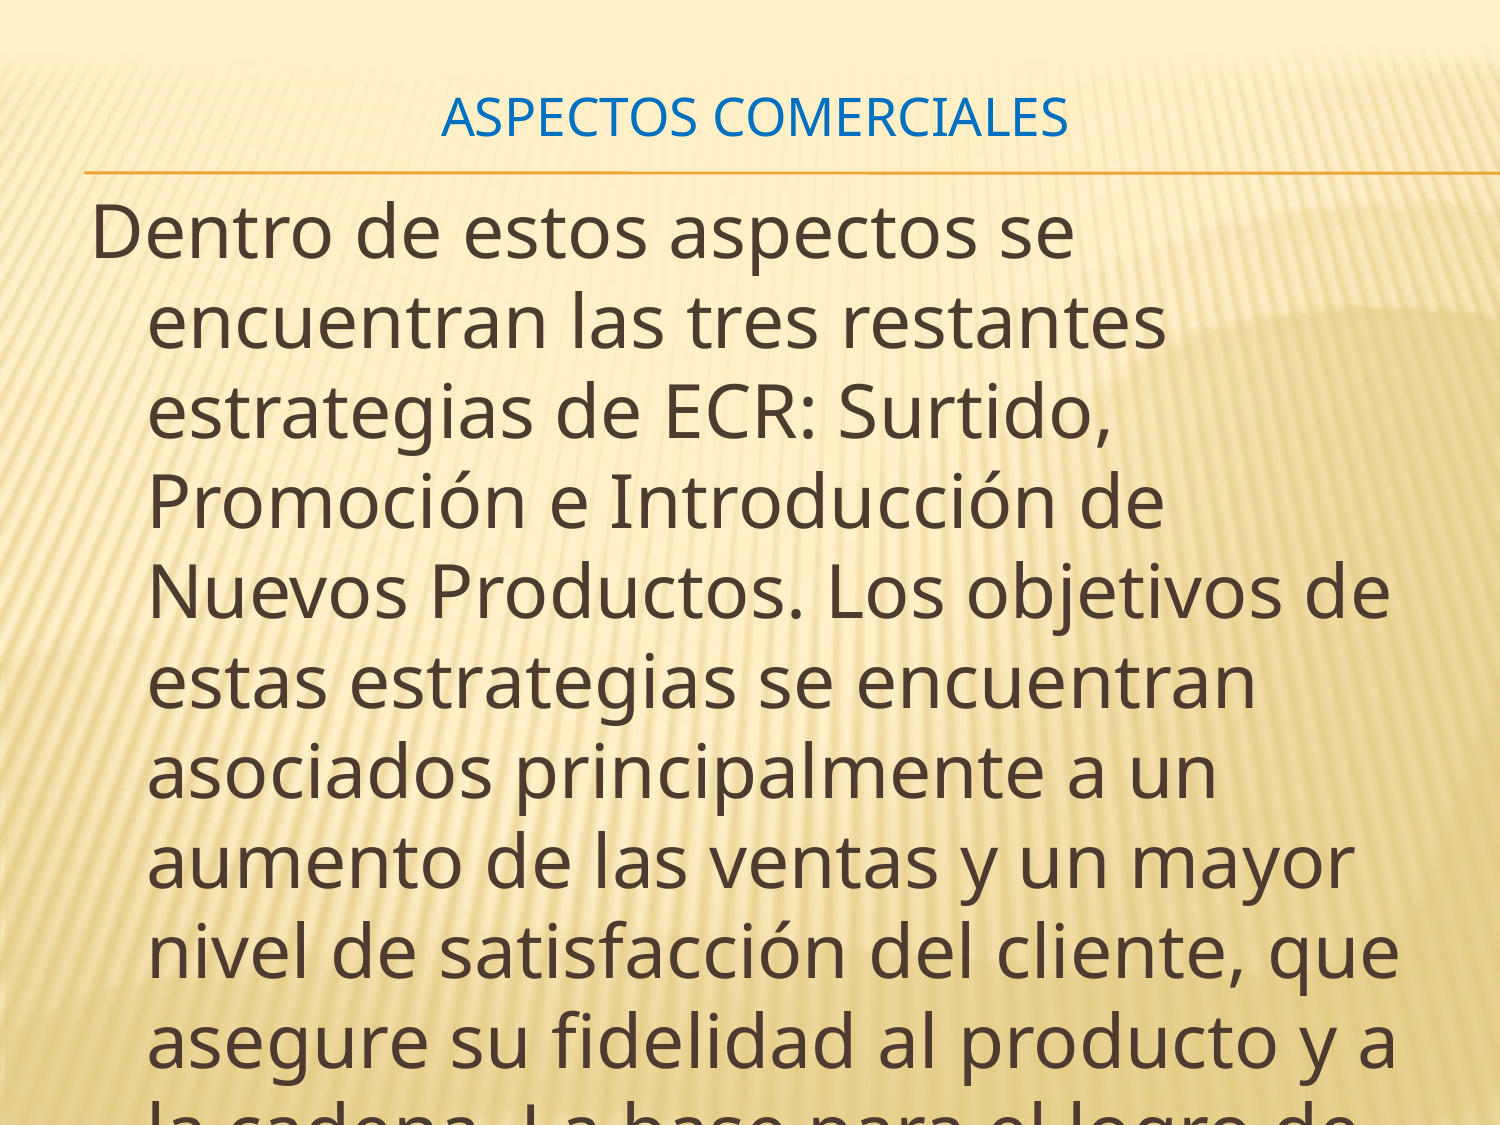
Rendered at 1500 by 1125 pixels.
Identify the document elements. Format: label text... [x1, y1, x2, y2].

list Dentro de estos aspectos se encuentran las tres restantes estrategias de ECR: Surtido, Promoción e Introducción de Nuevos Productos. Los objetivos de estas estrategias se encuentran asociados principalmente a un aumento de las ventas y un mayor nivel de satisfacción del cliente, que asegure su fidelidad al producto y a la cadena. La base para el logro de estos objetivos consiste en la implantación de un proceso de Administración por Categorías, [75, 175, 1425, 1005]
title Aspectos Comerciales [50, 75, 1475, 213]
